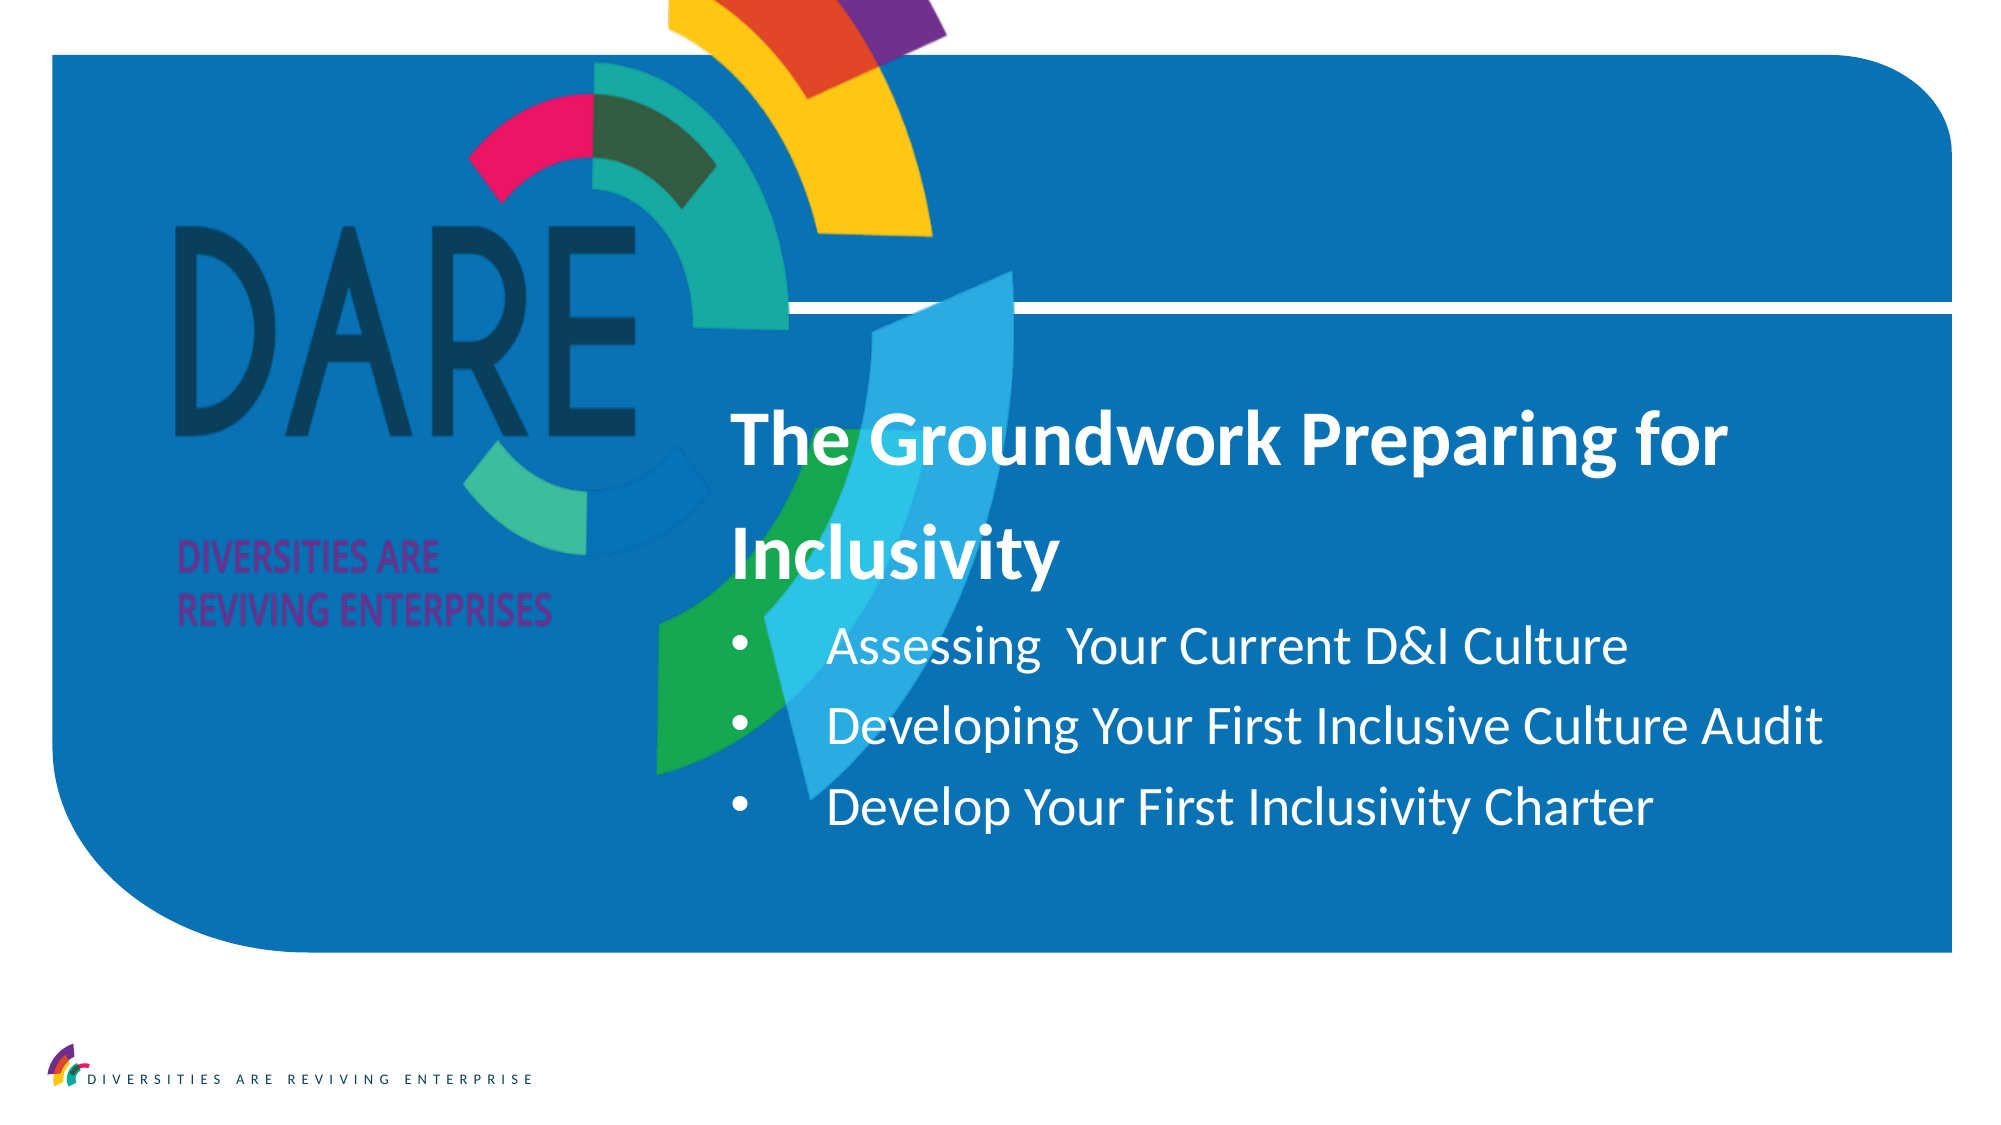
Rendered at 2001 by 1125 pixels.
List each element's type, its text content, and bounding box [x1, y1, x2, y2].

list The Groundwork Preparing for Inclusivity Assessing Your Current D&I Culture Developing Your First Inclusive Culture Audit Develop Your First Inclusivity Charter [715, 360, 1854, 918]
picture [24, 0, 1166, 987]
